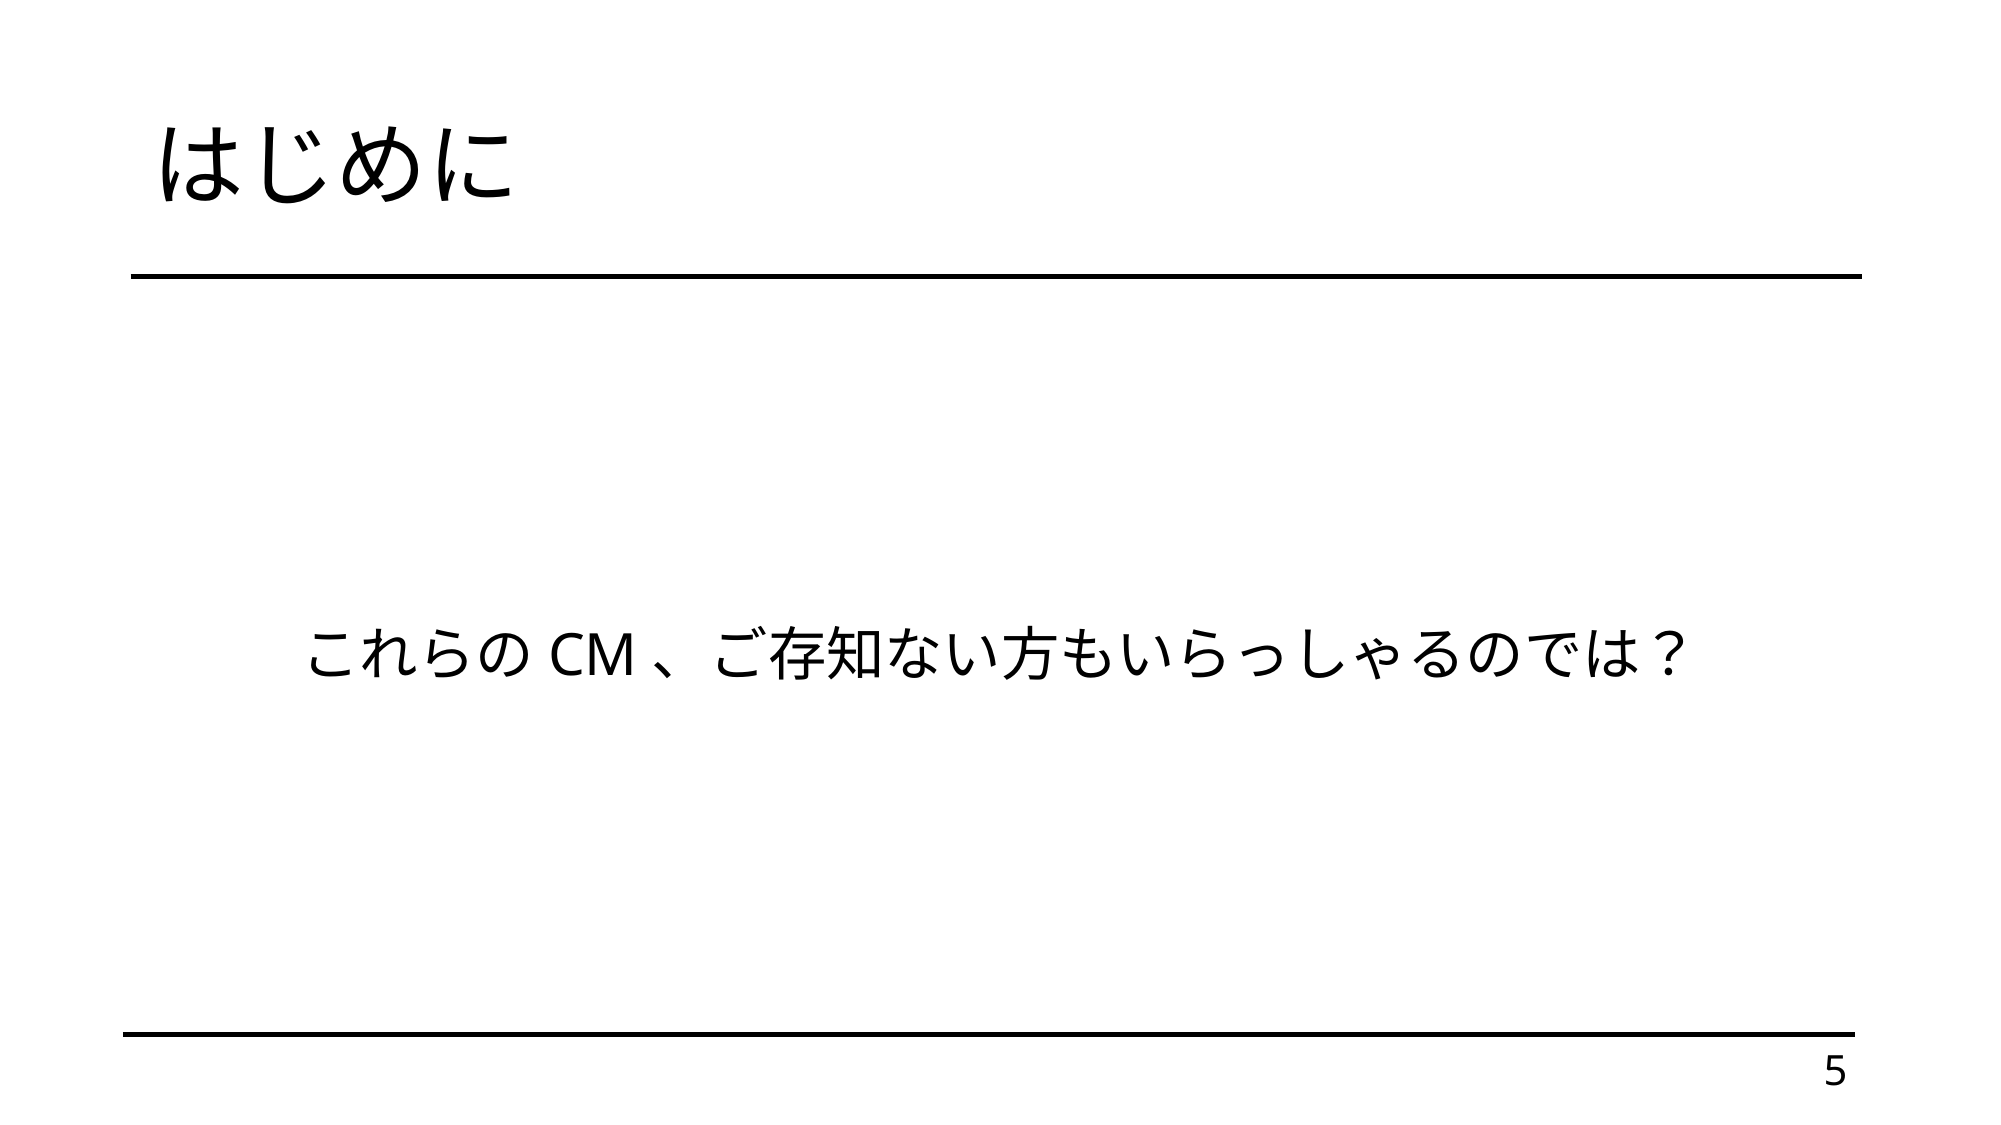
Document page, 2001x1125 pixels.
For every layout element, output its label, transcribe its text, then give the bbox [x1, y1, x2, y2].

slide_number 5 [1412, 1042, 1863, 1103]
list これらのCM、ご存知ない方もいらっしゃるのでは？ [137, 299, 1863, 1014]
title はじめに [137, 59, 1863, 276]
